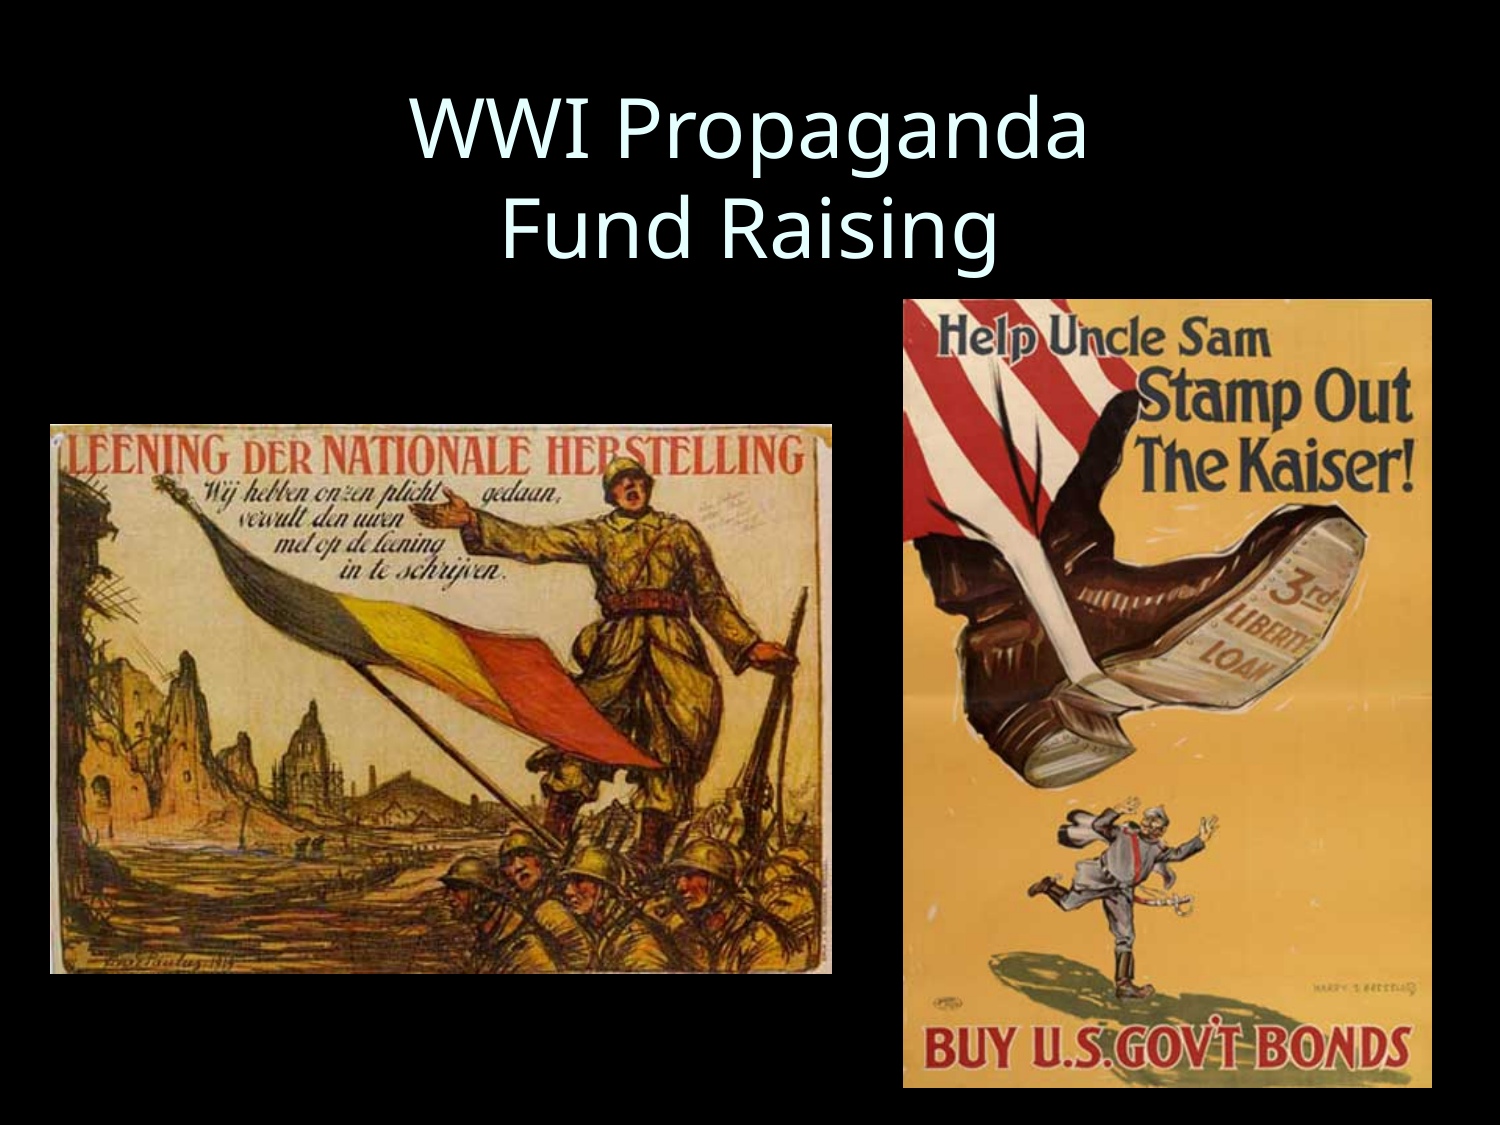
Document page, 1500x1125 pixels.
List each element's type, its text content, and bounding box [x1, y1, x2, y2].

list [903, 299, 1432, 1088]
picture [49, 424, 832, 974]
title WWI Propaganda Fund Raising [74, 62, 1426, 288]
